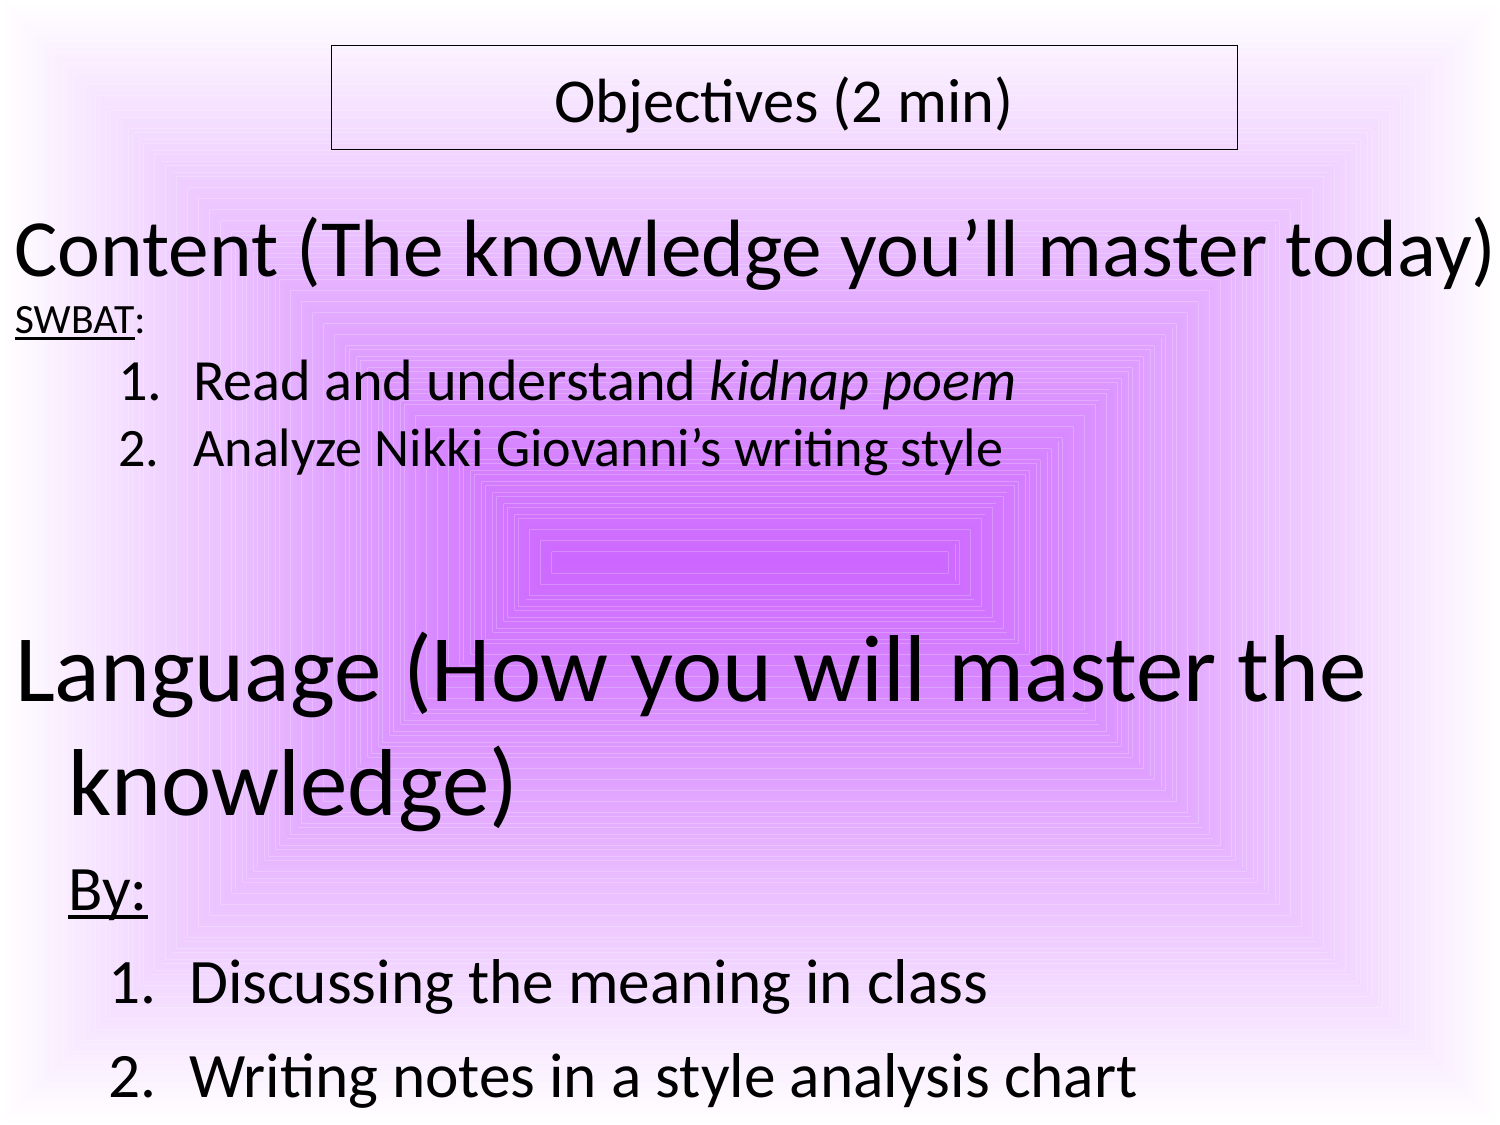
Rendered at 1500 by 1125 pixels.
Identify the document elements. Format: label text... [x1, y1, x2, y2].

text_box Content (The knowledge you’ll master today) SWBAT: Read and understand kidnap poem Analyze Nikki Giovanni’s writing style [0, 187, 1500, 610]
text_box Language (How you will master the knowledge) By: Discussing the meaning in class Writing notes in a style analysis chart [0, 610, 1500, 1125]
title Objectives (2 min) [331, 45, 1238, 150]
